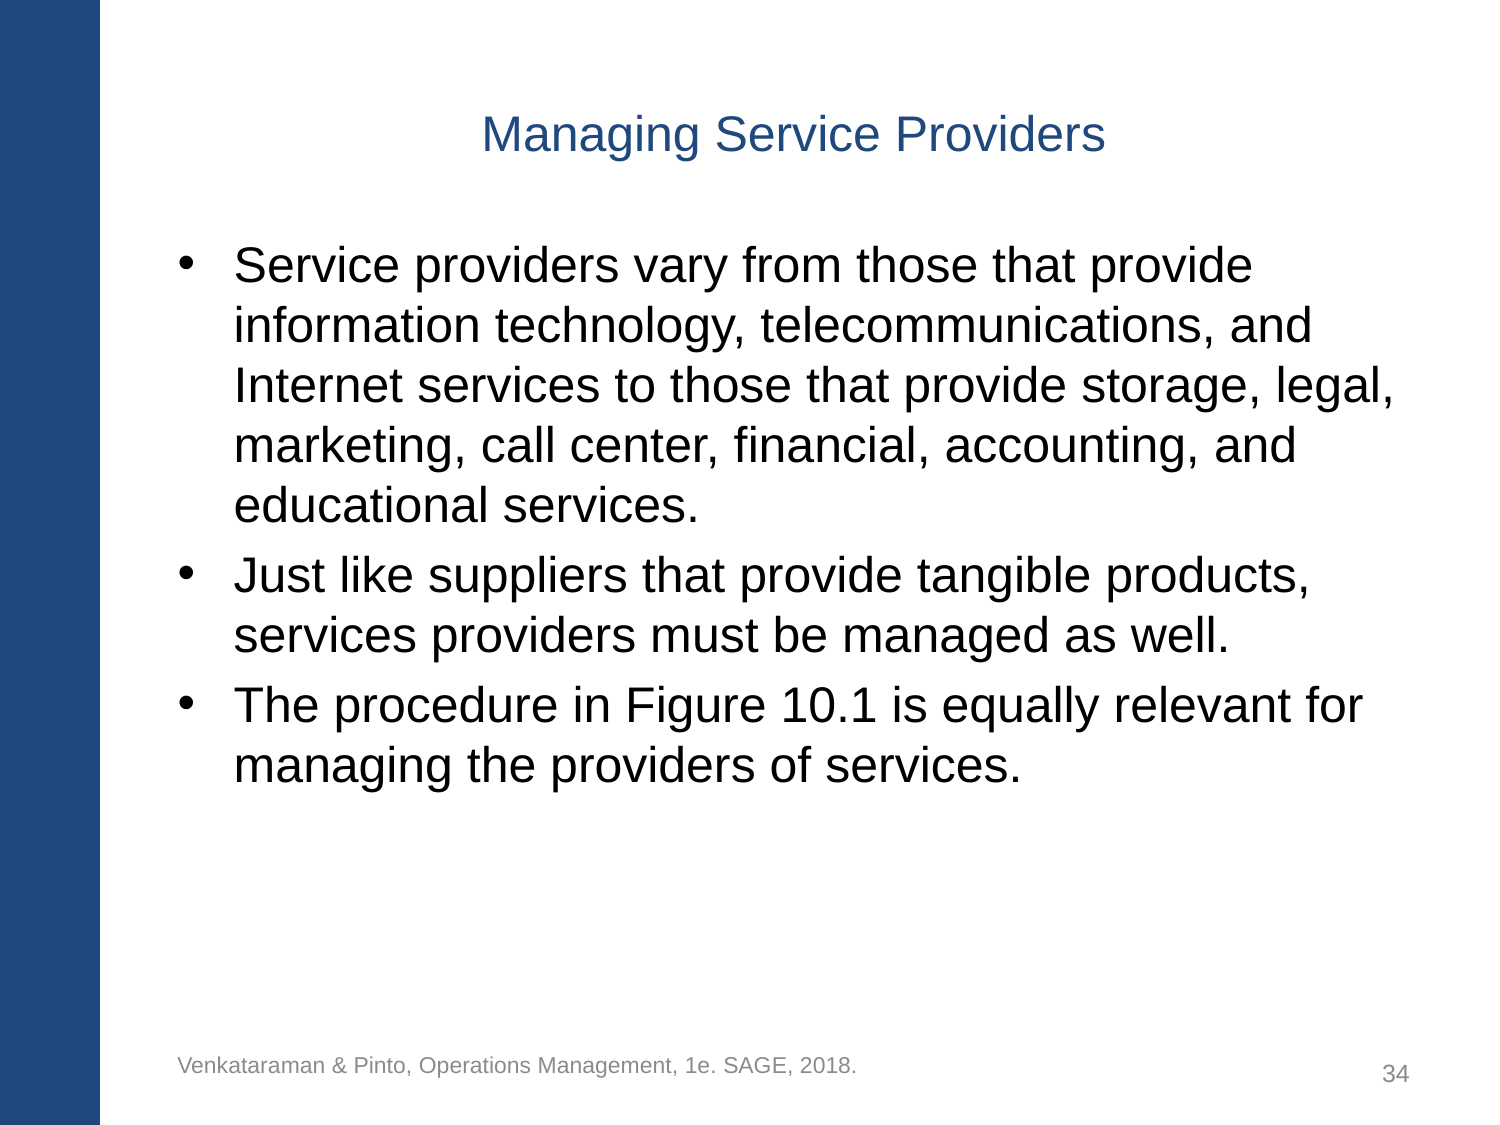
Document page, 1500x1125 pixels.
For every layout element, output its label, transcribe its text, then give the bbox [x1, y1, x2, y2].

title Managing Service Providers [162, 37, 1425, 224]
slide_number 34 [1350, 1042, 1425, 1103]
list Service providers vary from those that provide information technology, telecommunications, and Internet services to those that provide storage, legal, marketing, call center, financial, accounting, and educational services. Just like suppliers that provide tangible products, services providers must be managed as well. The procedure in Figure 10.1 is equally relevant for managing the providers of services. [162, 224, 1425, 1013]
footer Venkataraman & Pinto, Operations Management, 1e. SAGE, 2018. [162, 1042, 1313, 1103]
